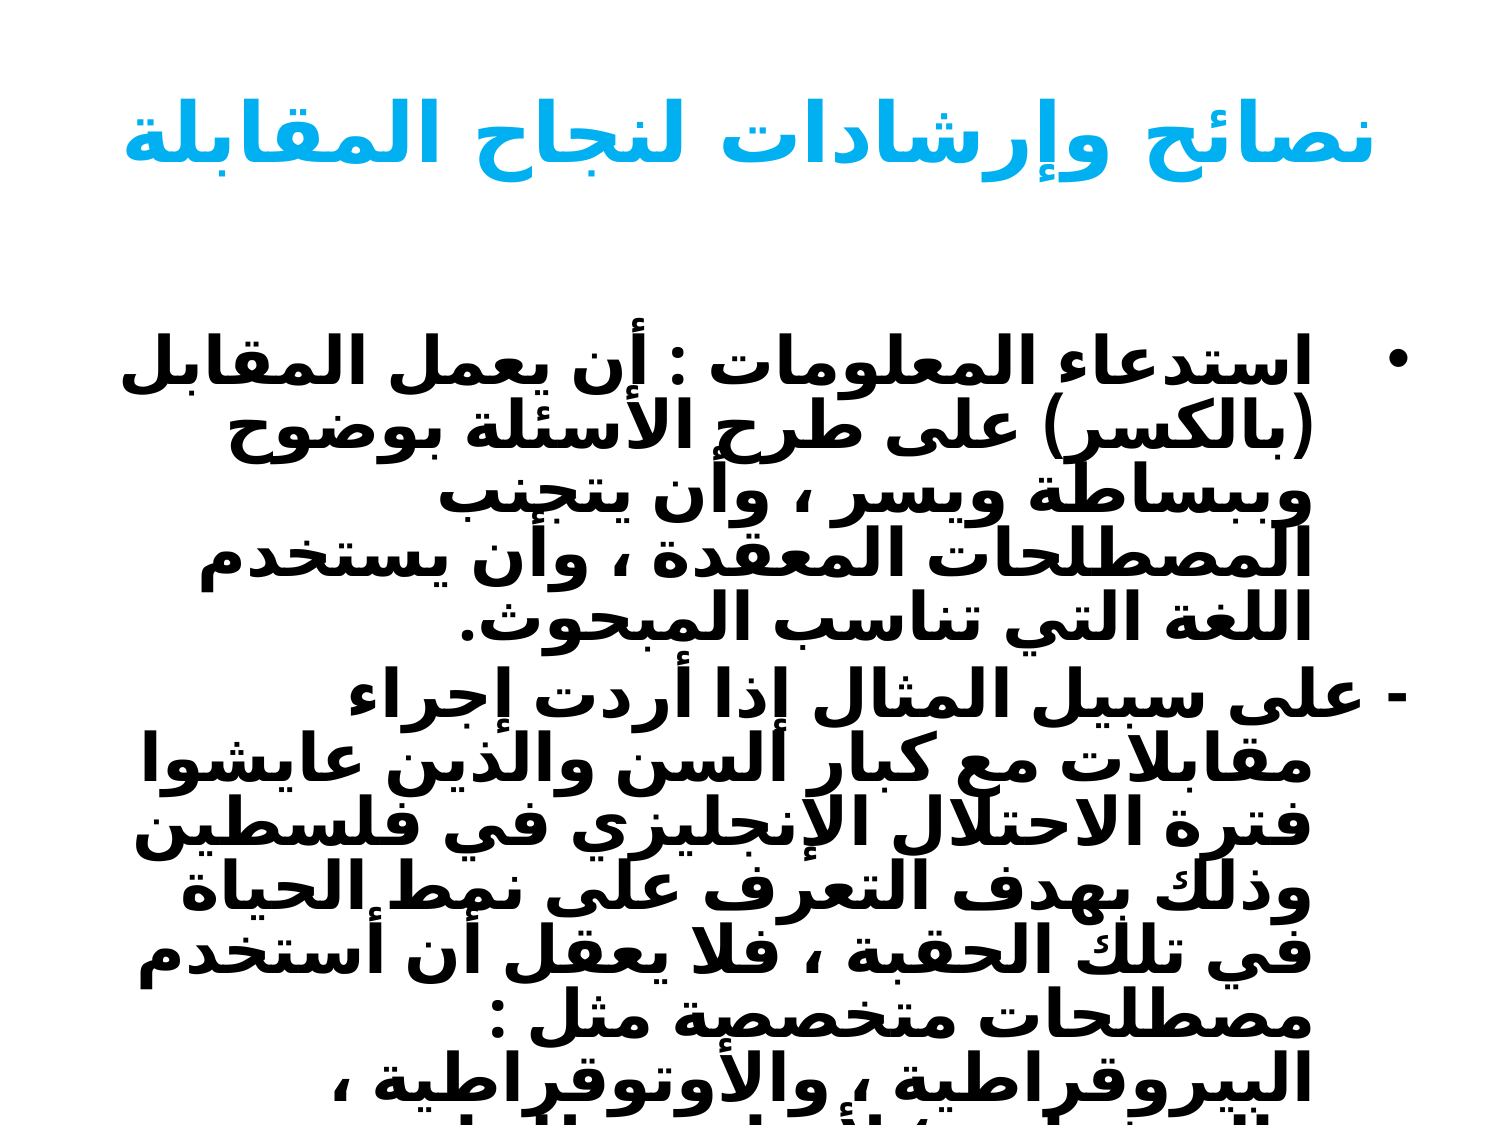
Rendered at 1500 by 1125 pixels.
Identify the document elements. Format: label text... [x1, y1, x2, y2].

title نصائح وإرشادات لنجاح المقابلة [94, 50, 1407, 209]
list استدعاء المعلومات : أن يعمل المقابل (بالكسر) على طرح الأسئلة بوضوح وببساطة ويسر ، وأن يتجنب المصطلحات المعقدة ، وأن يستخدم اللغة التي تناسب المبحوث. - على سبيل المثال إذا أردت إجراء مقابلات مع كبار السن والذين عايشوا فترة الاحتلال الإنجليزي في فلسطين وذلك بهدف التعرف على نمط الحياة في تلك الحقبة ، فلا يعقل أن أستخدم مصطلحات متخصصة مثل : البيروقراطية ، والأوتوقراطية ، والبرغماتية ؛ لأنها مصطلحات متخصصة بعيدة عن مستوى المبحوثين. [75, 262, 1425, 1005]
